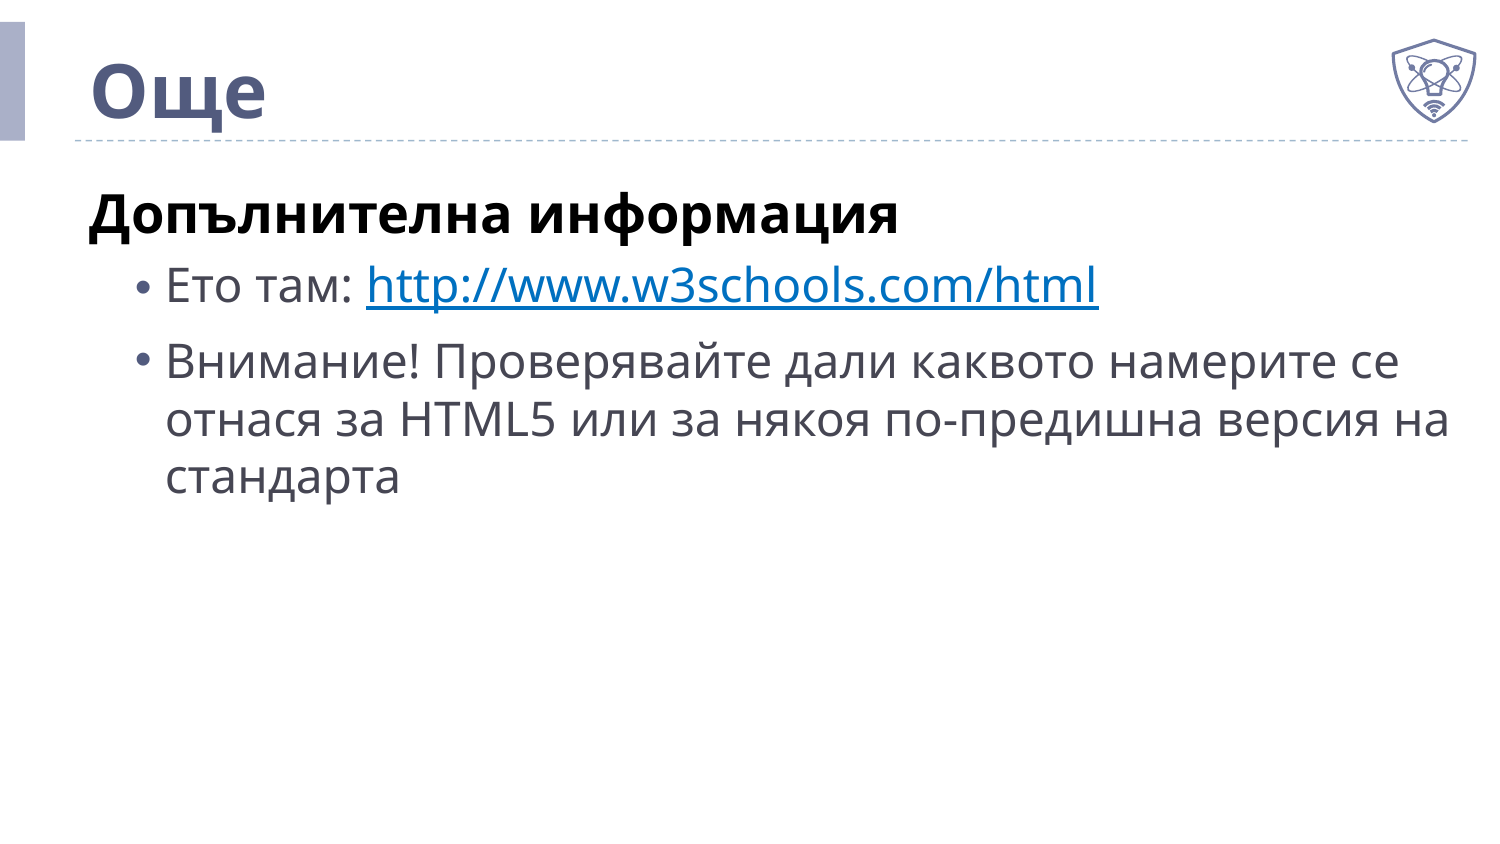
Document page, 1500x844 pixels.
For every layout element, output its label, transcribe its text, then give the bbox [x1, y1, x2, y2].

title Още [75, 18, 1475, 141]
list Допълнителна информация Ето там: http://www.w3schools.com/html Внимание! Проверявайте дали каквото намерите се отнася за HTML5 или за някоя по-предишна версия на стандарта [75, 171, 1475, 835]
